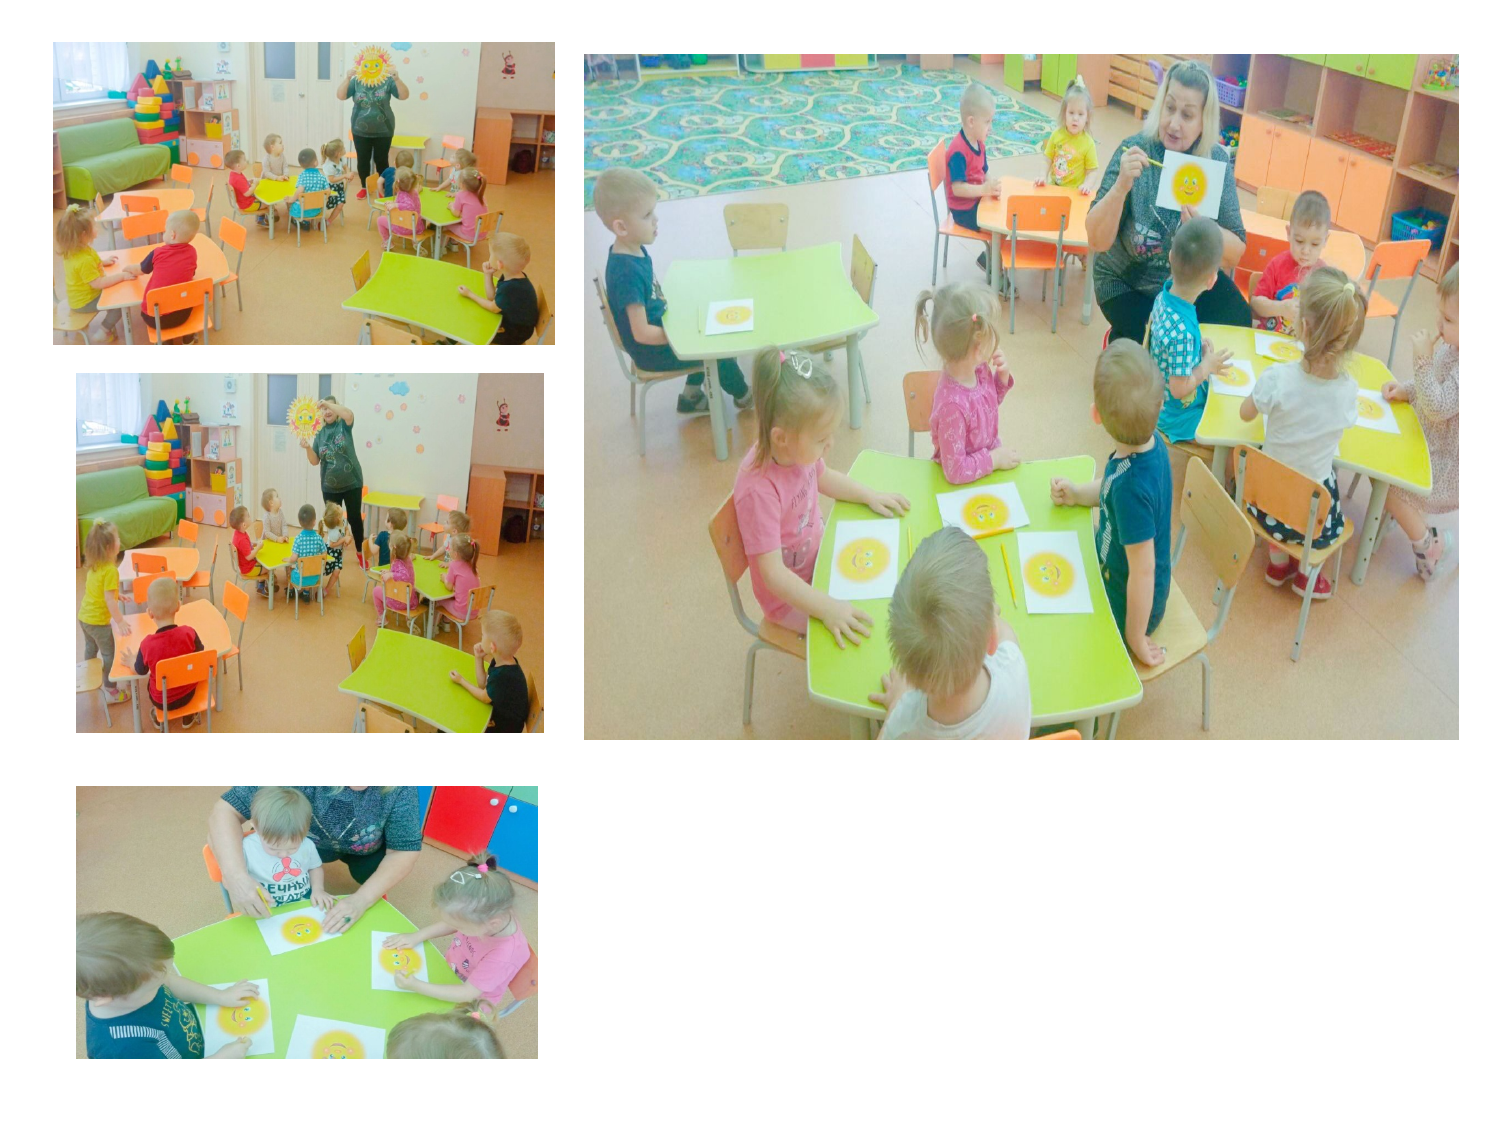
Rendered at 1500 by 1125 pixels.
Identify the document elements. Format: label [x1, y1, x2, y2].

picture [52, 42, 555, 346]
picture [76, 786, 538, 1059]
picture [76, 373, 544, 733]
picture [584, 54, 1459, 740]
picture [510, 806, 517, 812]
